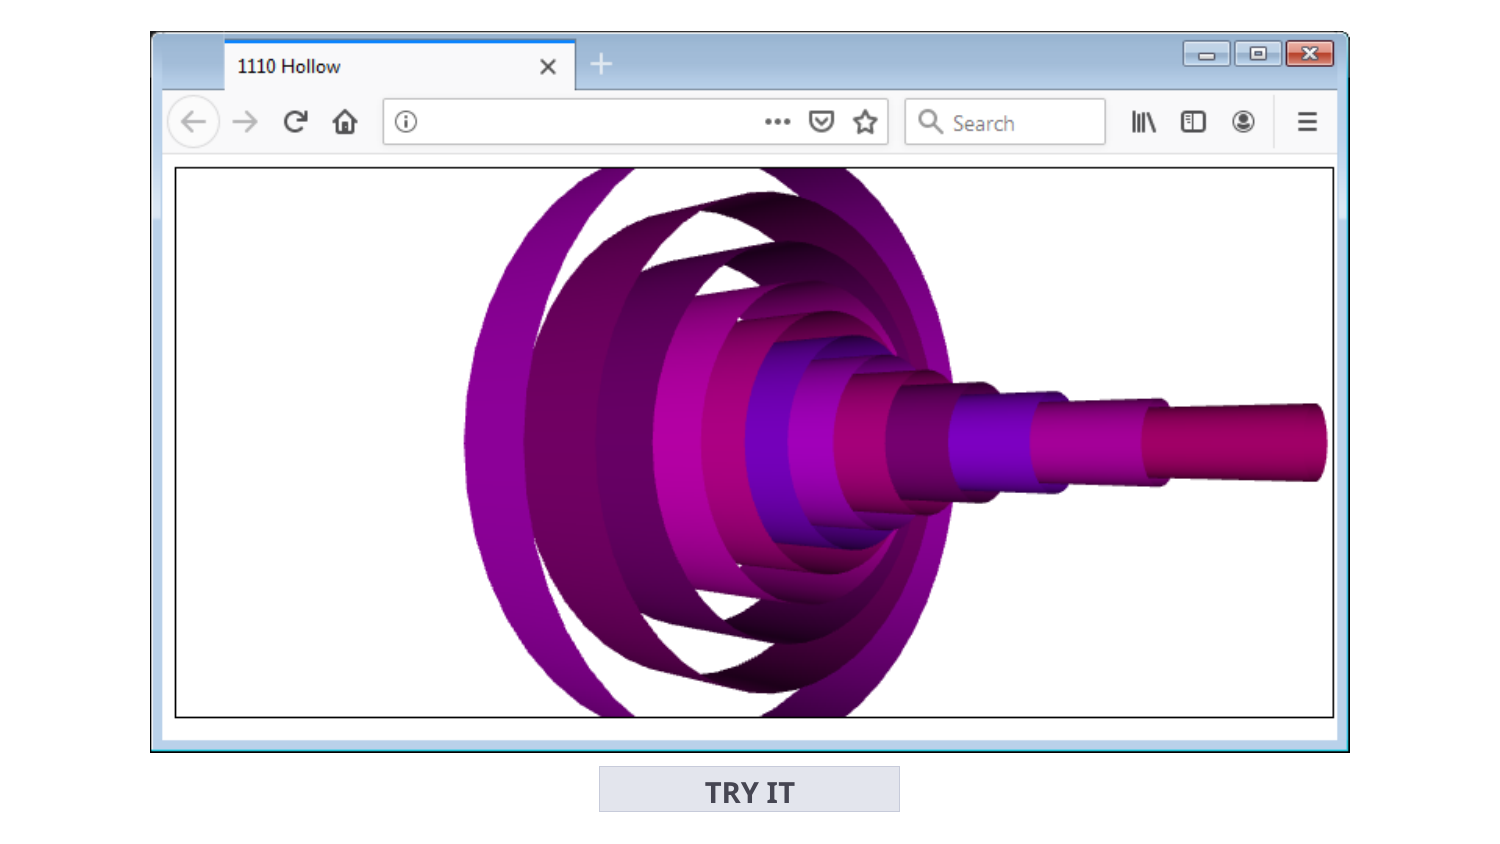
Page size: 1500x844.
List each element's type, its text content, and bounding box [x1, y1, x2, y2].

text_box TRY IT [599, 766, 900, 812]
picture [149, 31, 1351, 753]
